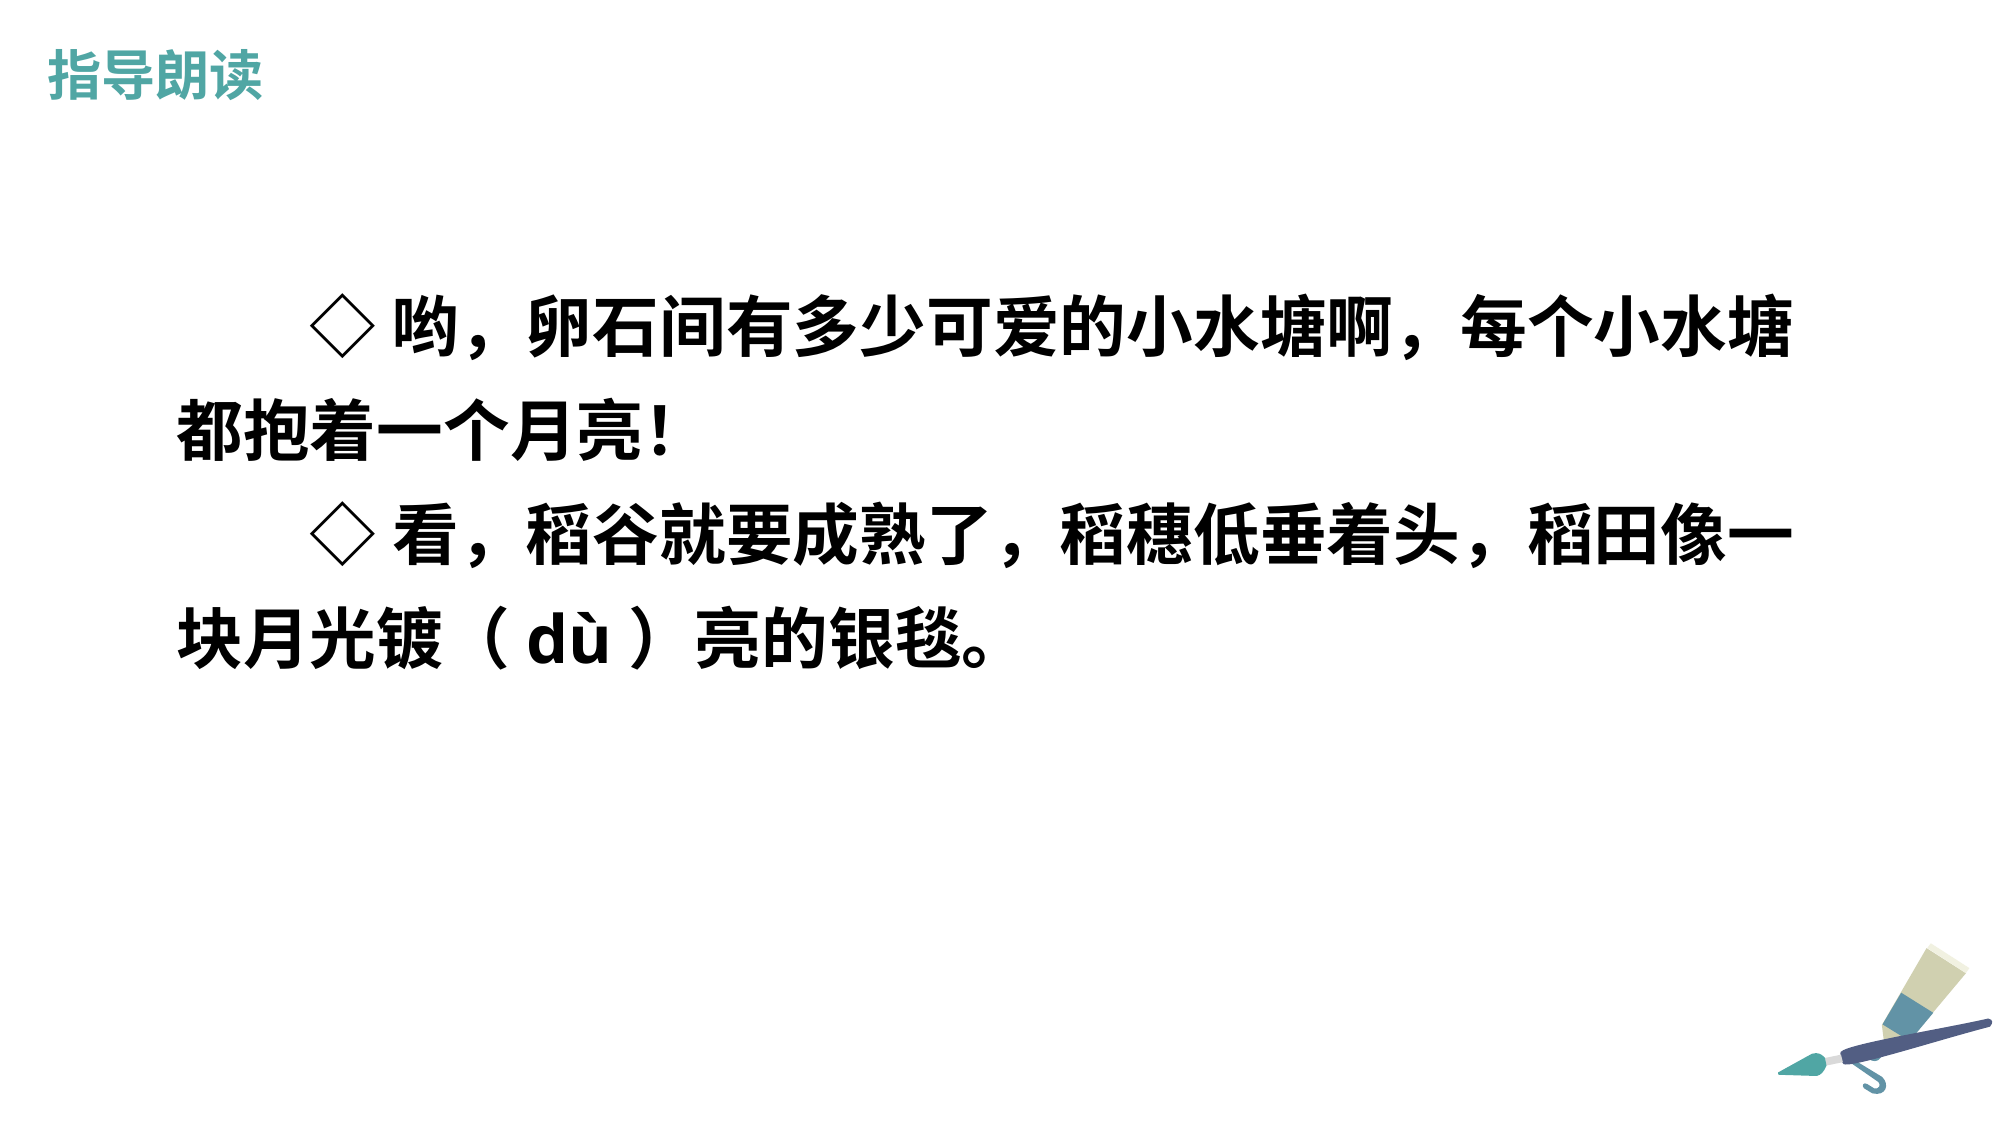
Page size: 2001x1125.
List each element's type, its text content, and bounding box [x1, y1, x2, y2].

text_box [1811, 945, 1974, 1125]
text_box 指导朗读 [32, 33, 347, 114]
text_box ◇哟，卵石间有多少可爱的小水塘啊，每个小水塘都抱着一个月亮！ ◇看，稻谷就要成熟了，稻穗低垂着头，稻田像一块月光镀（dù）亮的银毯。 [156, 250, 1872, 687]
